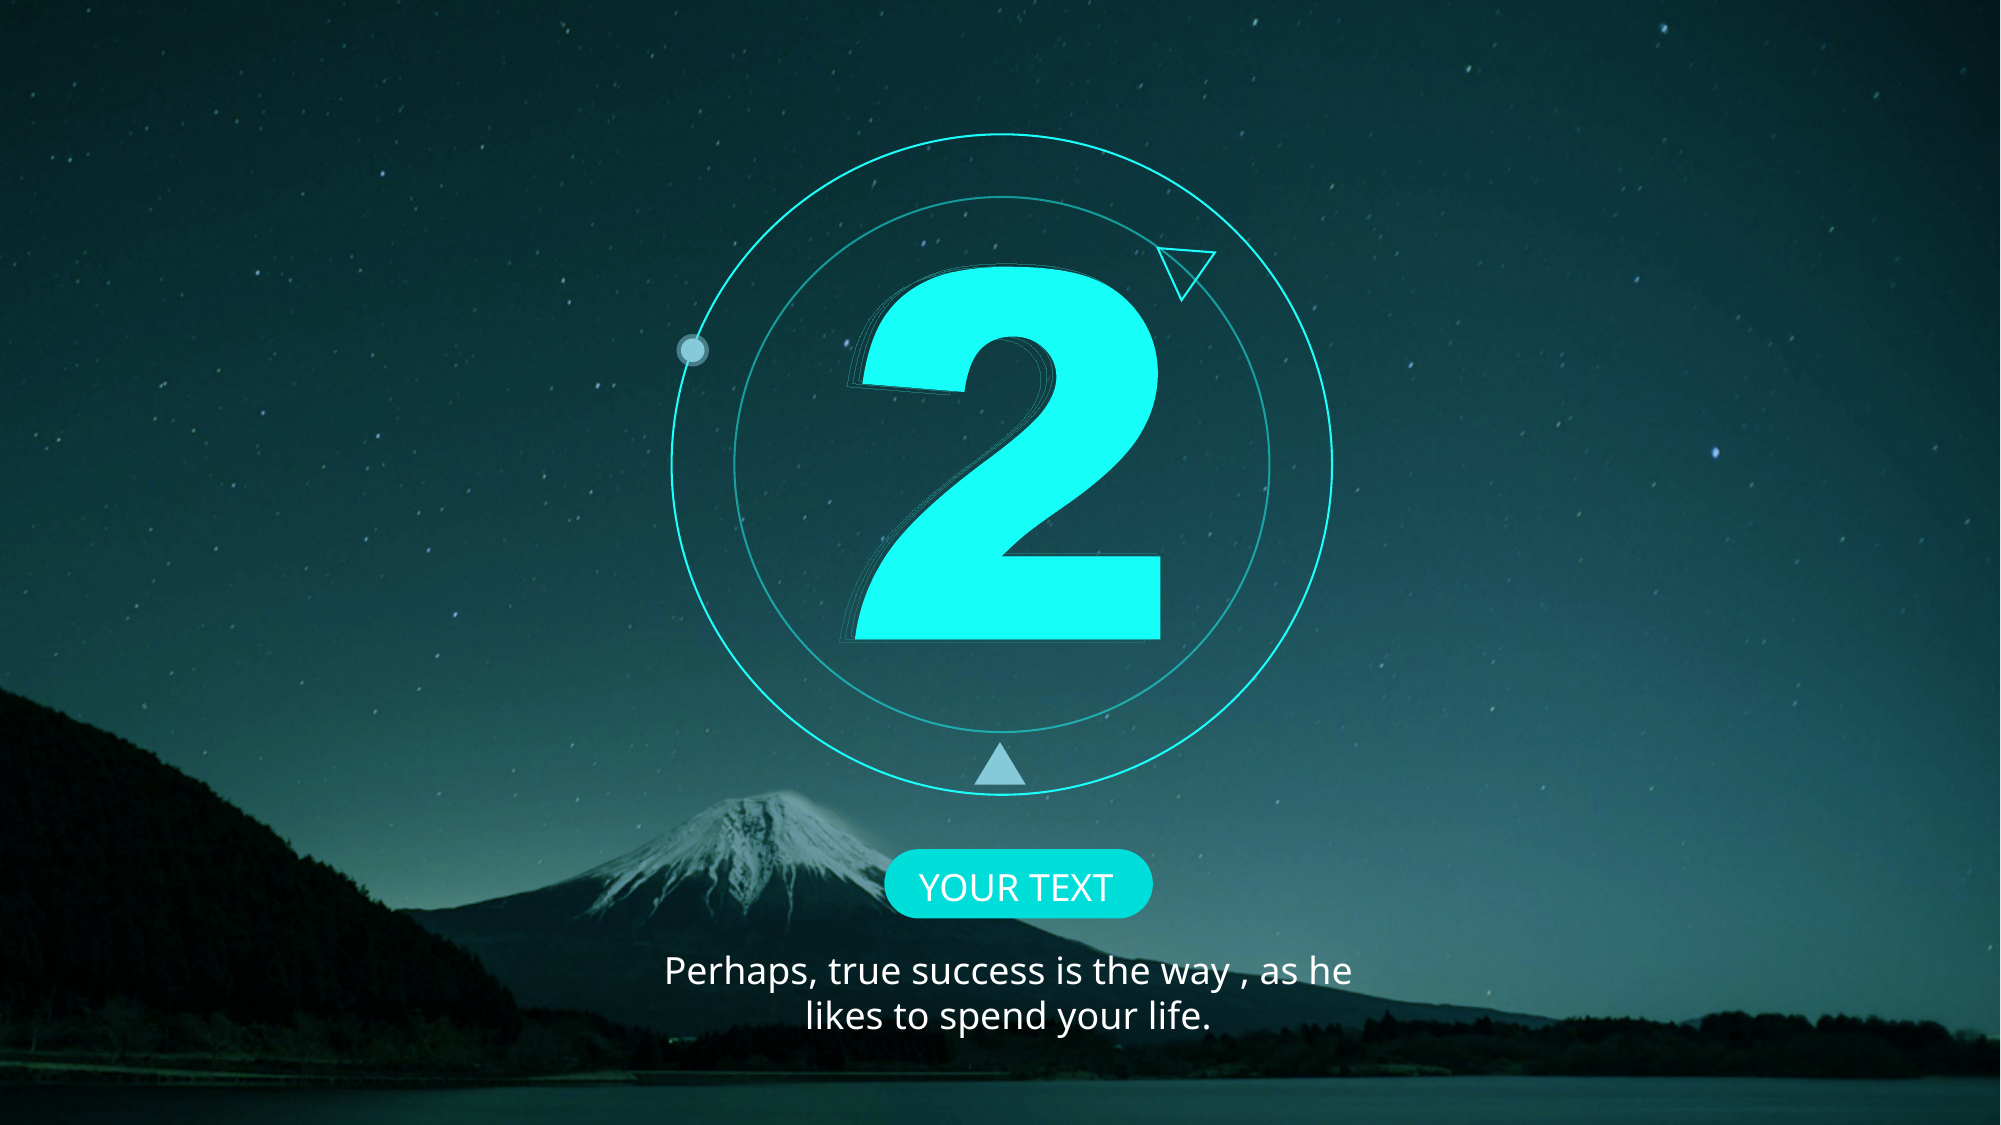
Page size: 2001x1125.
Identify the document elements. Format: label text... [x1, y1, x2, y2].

picture [0, 0, 2001, 1125]
text_box [851, 346, 1056, 637]
text_box [1156, 246, 1217, 303]
text_box Perhaps, true success is the way , as he likes to spend your life. [633, 940, 1384, 1090]
text_box [852, 285, 908, 385]
text_box [845, 337, 1052, 640]
text_box [839, 337, 1145, 643]
text_box [858, 263, 1106, 382]
text_box [854, 266, 1161, 640]
text_box [846, 290, 950, 396]
text_box [670, 133, 1334, 796]
text_box [972, 740, 1028, 786]
text_box [679, 337, 706, 364]
text_box YOUR TEXT [859, 857, 1173, 917]
text_box [895, 848, 1142, 857]
